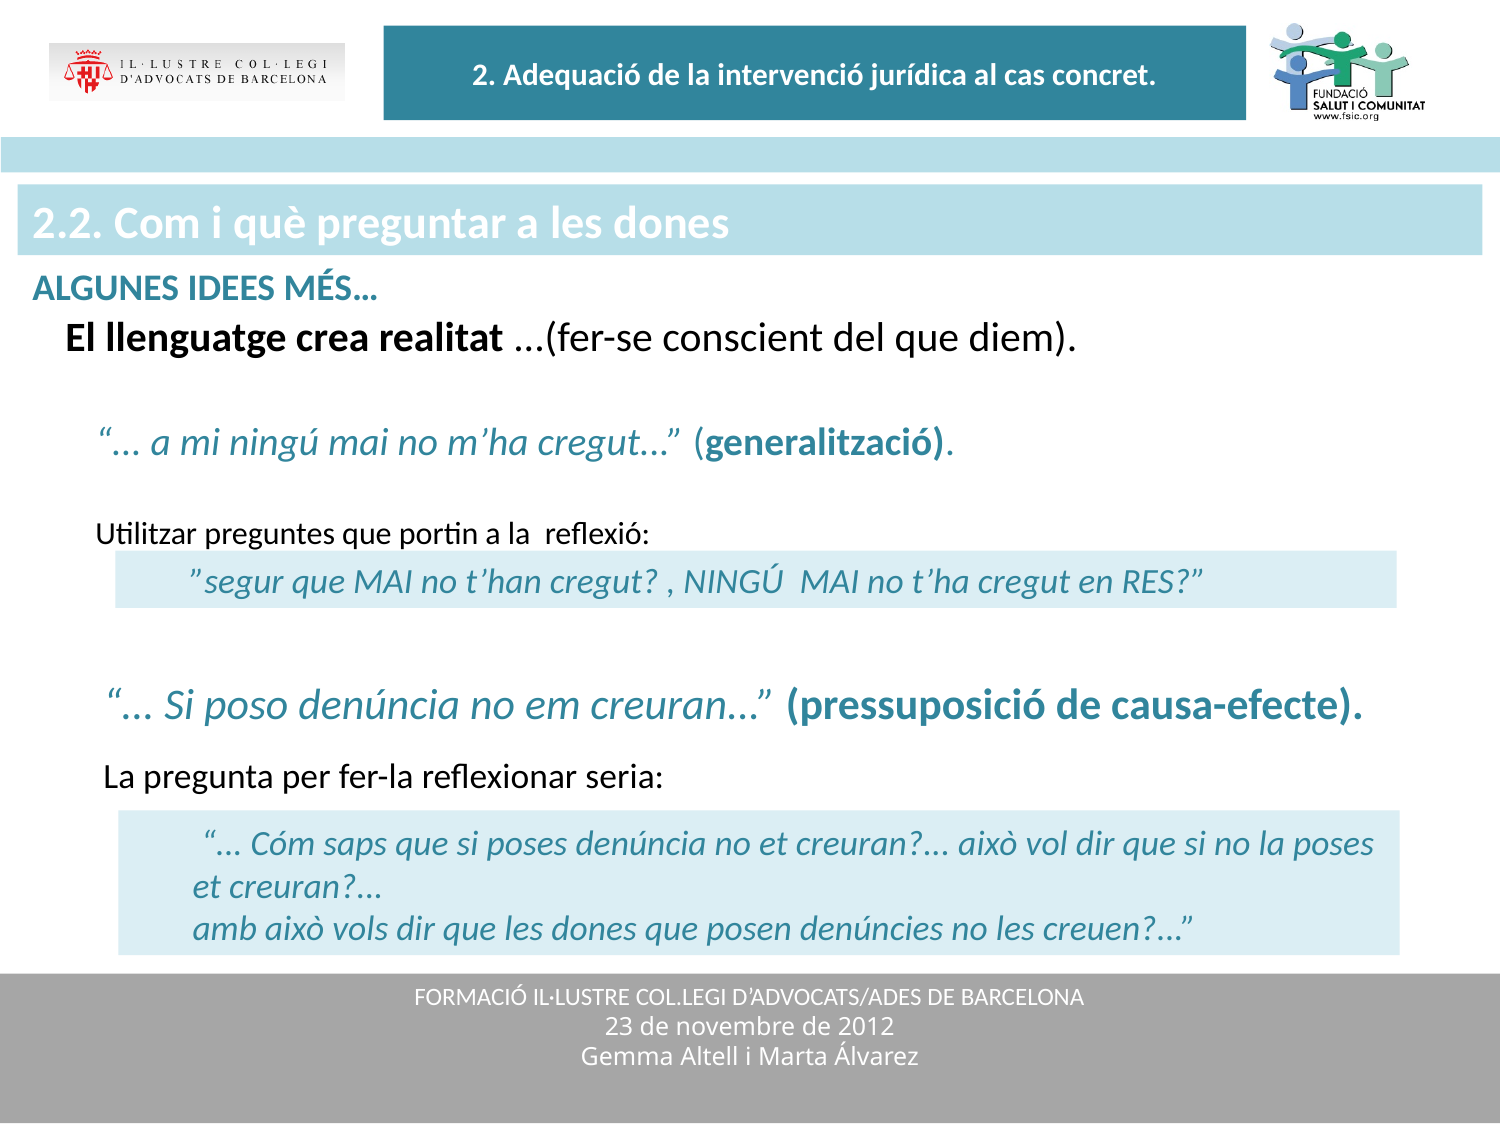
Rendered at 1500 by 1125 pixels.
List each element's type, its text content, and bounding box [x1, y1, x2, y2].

list “... a mi ningú mai no m’ha cregut...” (generalització). Utilitzar preguntes que portin a la reflexió: [80, 408, 1400, 661]
text_box ALGUNES IDEES MÉS… [17, 255, 1483, 315]
text_box “... Si poso denúncia no em creuran...” (pressuposició de causa-efecte). La pregunta per fer-la reflexionar seria: [88, 668, 1425, 971]
picture [48, 43, 346, 101]
text_box 2. Adequació de la intervenció jurídica al cas concret. [383, 25, 1247, 121]
text_box 2.2. Com i què preguntar a les dones [17, 184, 1483, 255]
picture [1269, 22, 1425, 121]
text_box ”segur que MAI no t’han cregut? , NINGÚ MAI no t’ha cregut en RES?” [115, 550, 1397, 608]
text_box El llenguatge crea realitat ...(fer-se conscient del que diem). [50, 302, 1369, 368]
text_box [0, 137, 1500, 173]
text_box “... Cóm saps que si poses denúncia no et creuran?... això vol dir que si no la poses et creuran?... amb això vols dir que les dones que posen denúncies no les creuen?...” [118, 810, 1400, 956]
text_box FORMACIÓ IL·LUSTRE COL.LEGI D’ADVOCATS/ADES DE BARCELONA 23 de novembre de 2012 Gemma Altell i Marta Álvarez [0, 973, 1500, 1124]
